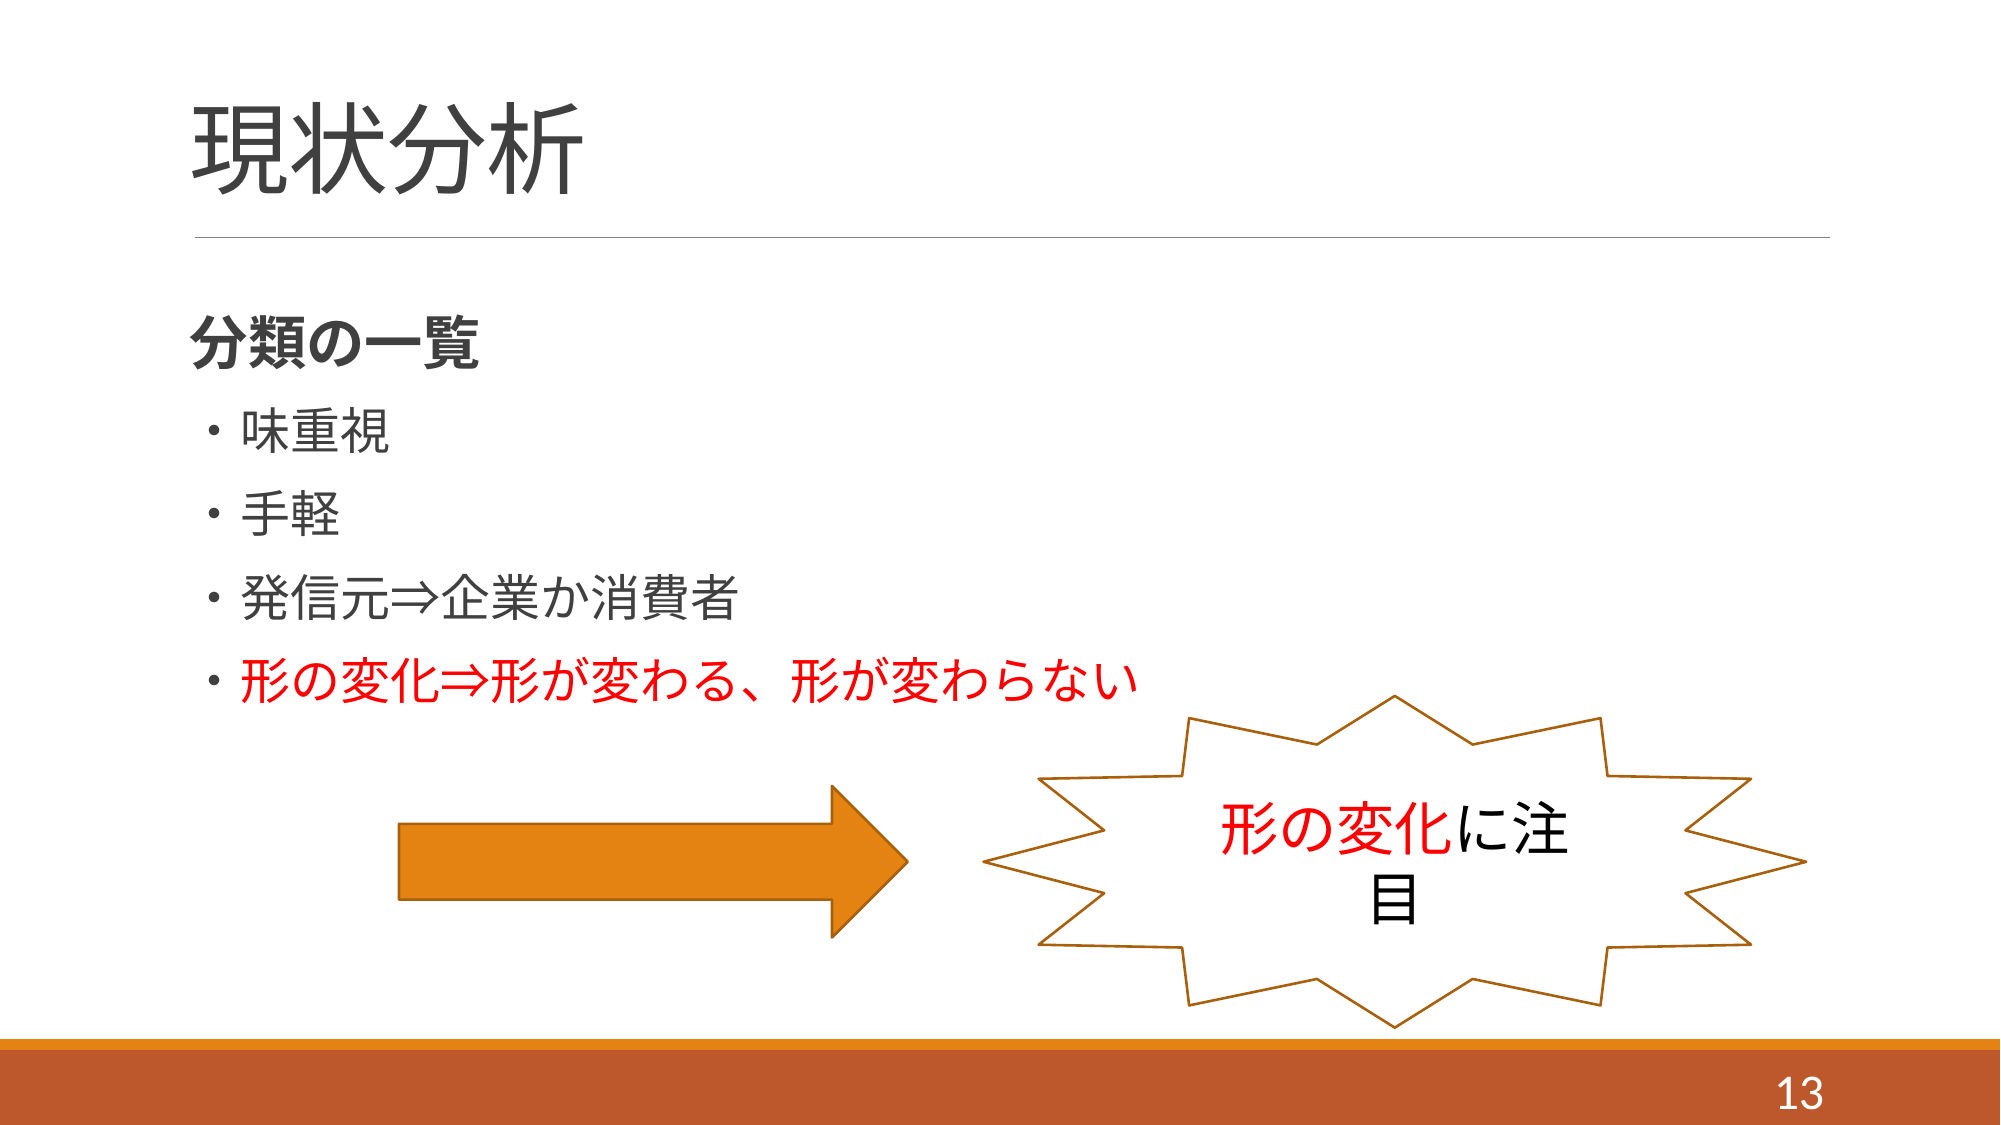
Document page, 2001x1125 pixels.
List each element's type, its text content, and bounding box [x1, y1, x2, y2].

title 現状分析 [174, 55, 1825, 215]
list 分類の一覧 ・味重視 ・手軽 ・発信元⇒企業か消費者 ・形の変化⇒形が変わる、形が変わらない [174, 307, 1825, 968]
text_box 形の変化に注目 [982, 694, 1808, 1029]
text_box [397, 784, 909, 939]
slide_number 13 [1624, 1059, 1840, 1120]
